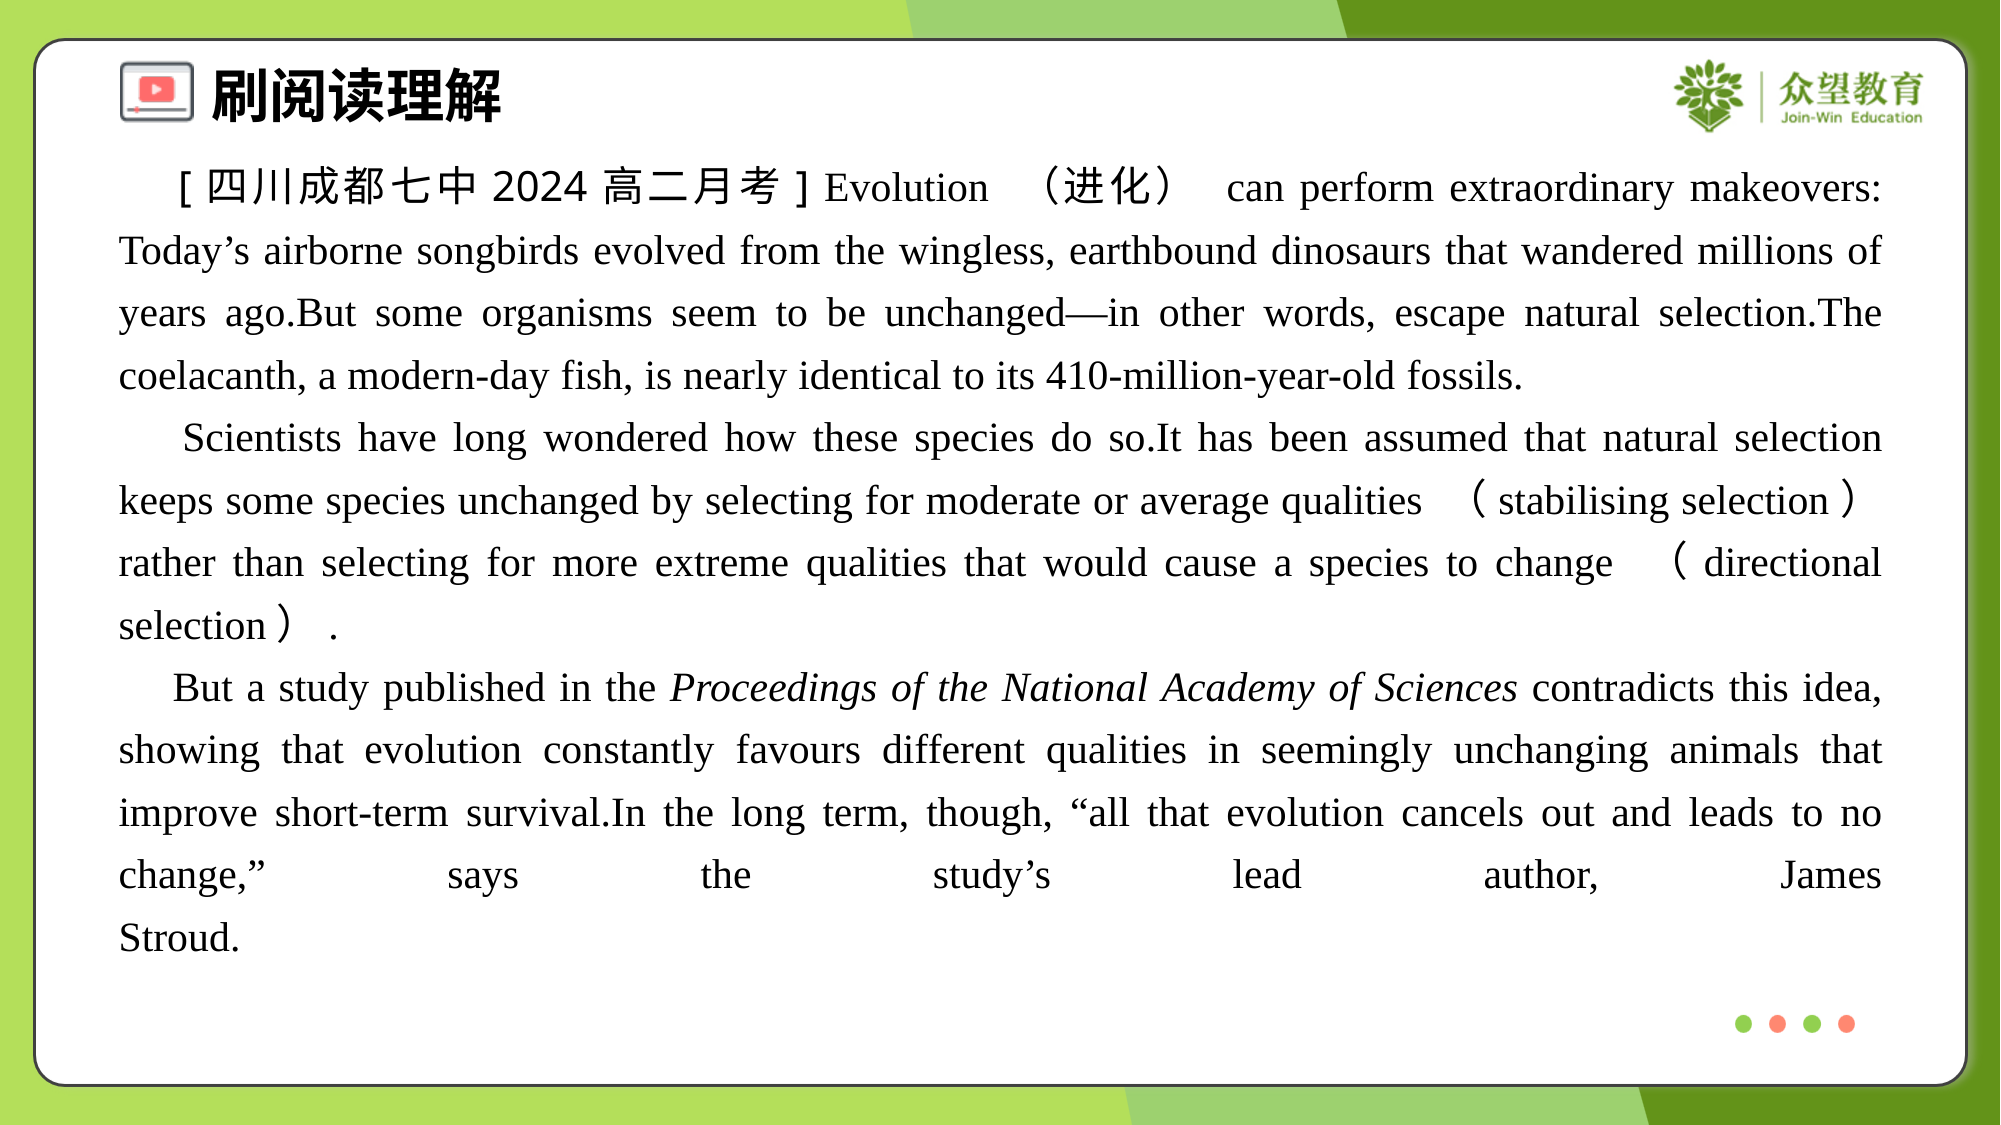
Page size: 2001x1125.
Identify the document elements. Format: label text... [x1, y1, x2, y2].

picture [0, 0, 2000, 1125]
text_box [四川成都七中2024高二月考] Evolution （进化） can perform extraordinary makeovers: Today’s airborne songbirds evolved from the wingless, earthbound dinosaurs that wandered millions of years ago.But some organisms seem to be unchanged—in other words, escape natural selection.The coelacanth, a modern-day fish, is nearly identical to its 410-million-year-old fossils. Scientists have long wondered how these species do so.It has been assumed that natural selection keeps some species unchanged by selecting for moderate or average qualities （stabilising selection） rather than selecting for more extreme qualities that would cause a species to change （directional selection）. But a study published in the Proceedings of the National Academy of Sciences contradicts this idea, showing that evolution constantly favours different qualities in seemingly unchanging animals that improve short-term survival.In the long term, though, “all that evolution cancels out and leads to no change,” says the study’s lead author, James Stroud.#3 [118, 147, 1883, 892]
